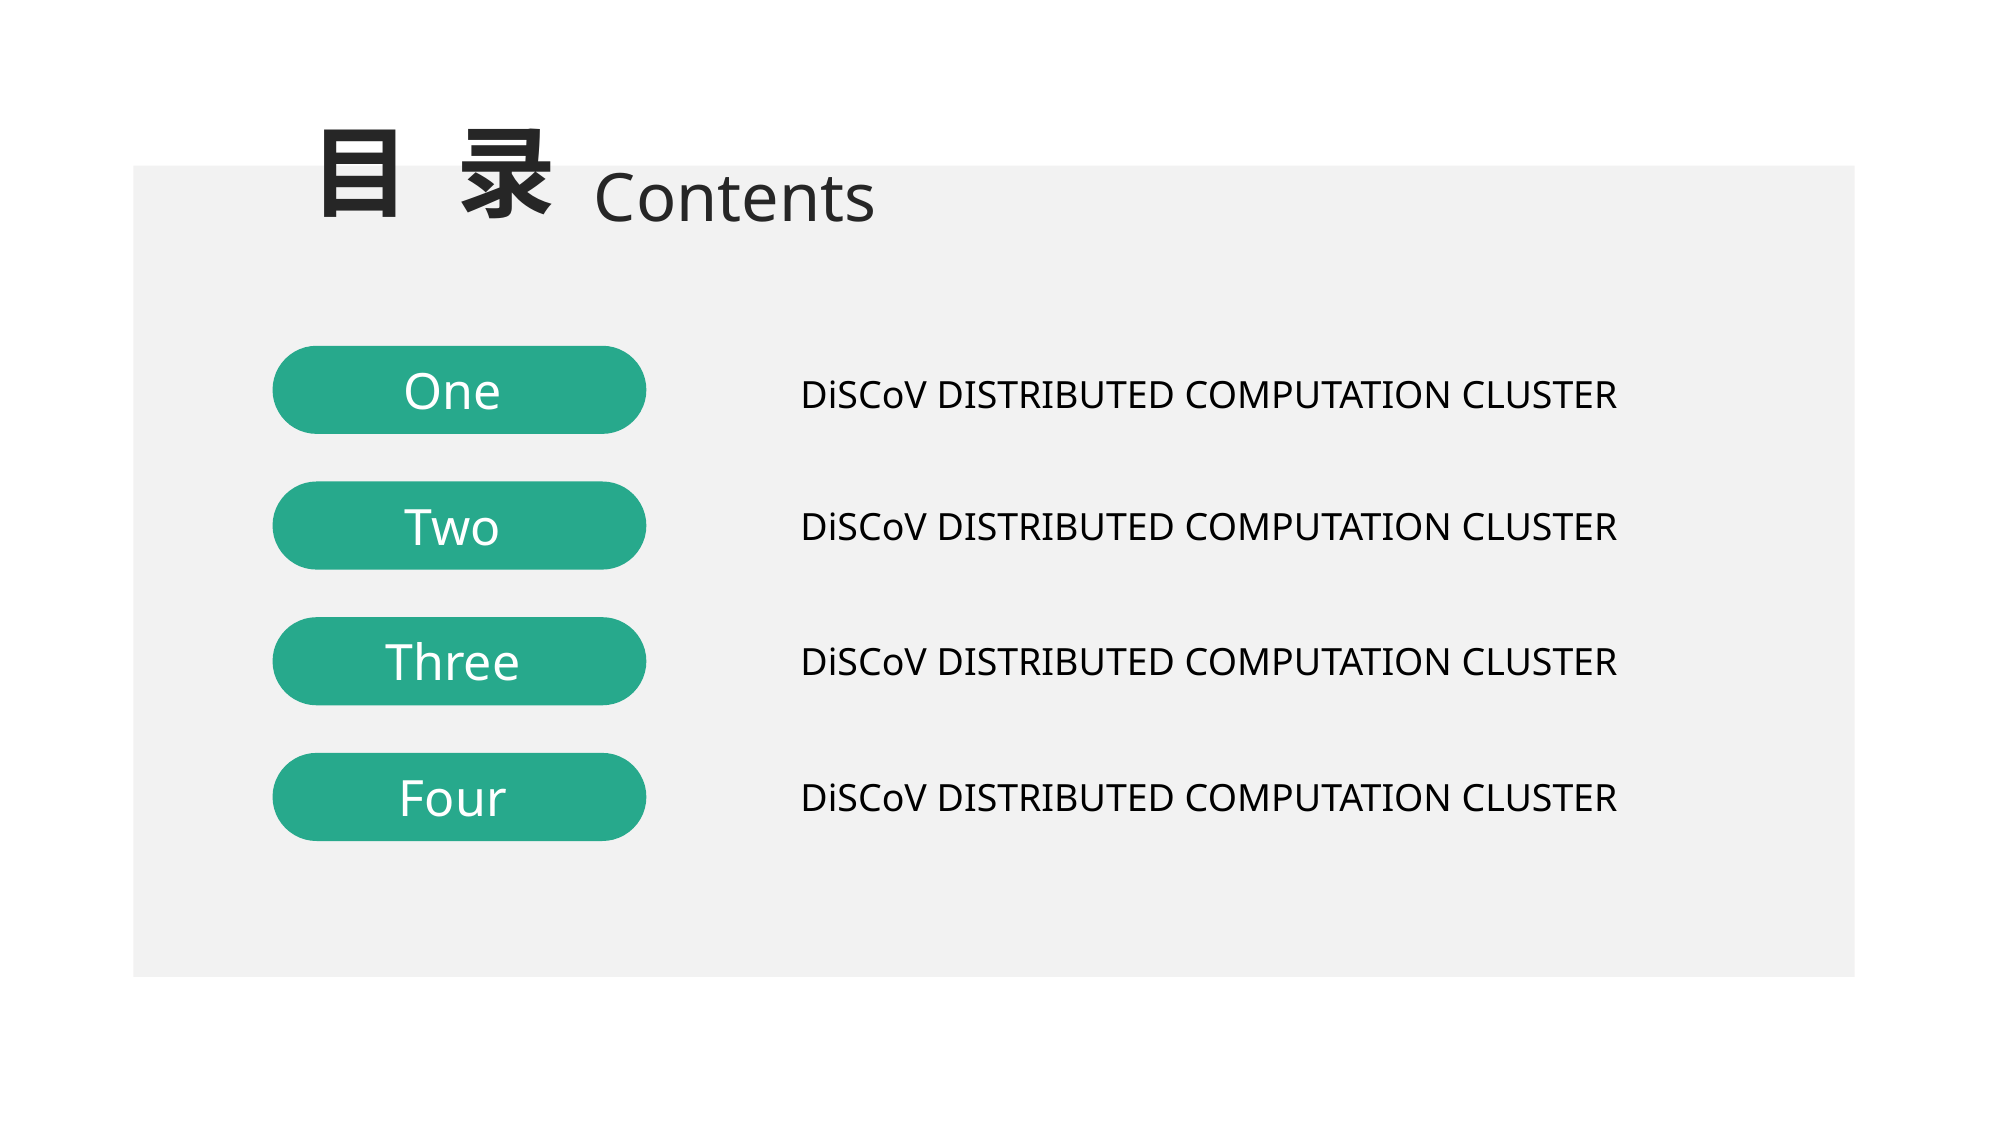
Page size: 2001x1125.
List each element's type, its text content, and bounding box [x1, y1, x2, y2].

text_box DiSCoV DISTRIBUTED COMPUTATION CLUSTER [785, 630, 1697, 691]
text_box [132, 165, 1856, 978]
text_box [272, 752, 647, 841]
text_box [272, 481, 647, 570]
text_box DiSCoV DISTRIBUTED COMPUTATION CLUSTER [785, 495, 1697, 555]
text_box DiSCoV DISTRIBUTED COMPUTATION CLUSTER [785, 363, 1697, 424]
title 目 录 [295, 86, 662, 269]
text_box DiSCoV DISTRIBUTED COMPUTATION CLUSTER [785, 766, 1697, 827]
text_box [272, 345, 647, 434]
text_box Contents [579, 120, 945, 280]
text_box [272, 617, 647, 706]
